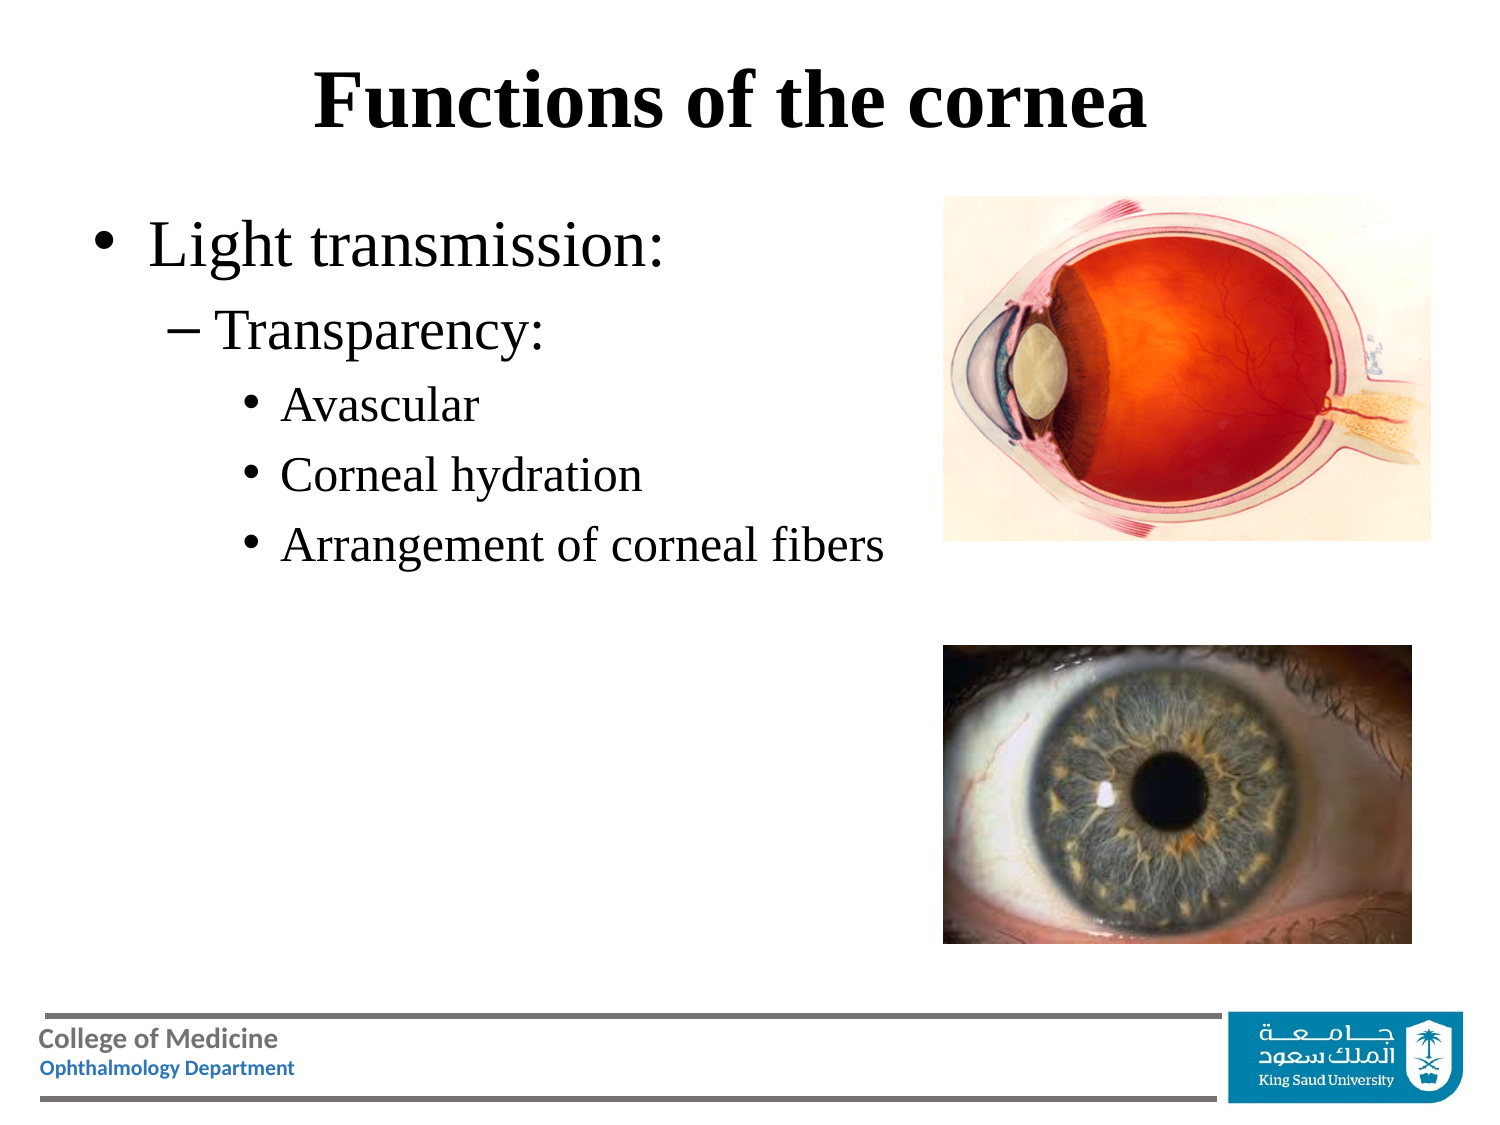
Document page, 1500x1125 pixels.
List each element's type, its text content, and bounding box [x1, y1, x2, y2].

title Functions of the cornea [75, 0, 1388, 188]
picture [943, 196, 1431, 541]
picture [943, 644, 1412, 945]
picture [1226, 1009, 1465, 1106]
list Light transmission: Transparency: Avascular Corneal hydration Arrangement of corneal fibers [77, 192, 1428, 935]
